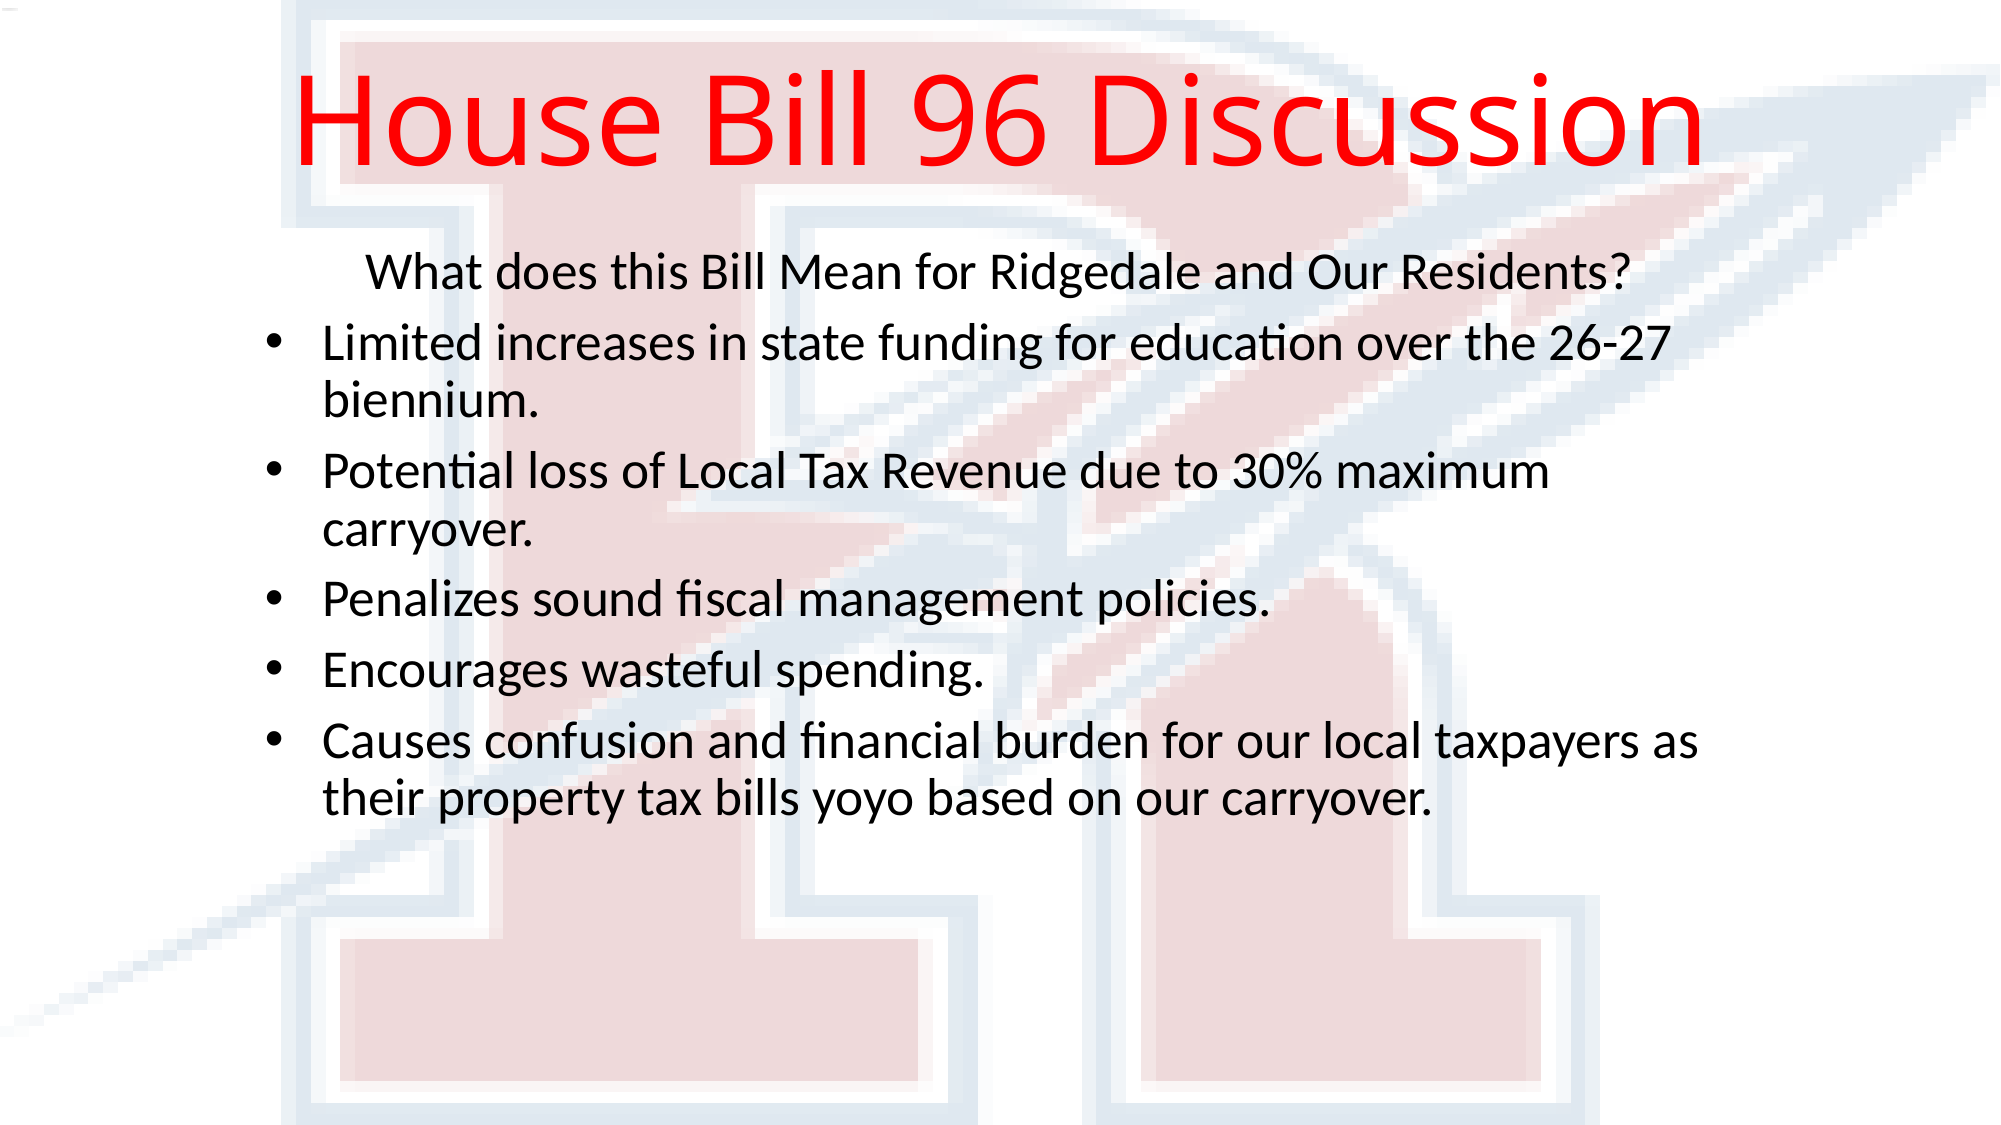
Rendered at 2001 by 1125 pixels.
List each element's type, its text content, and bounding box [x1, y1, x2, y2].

subtitle What does this Bill Mean for Ridgedale and Our Residents? Limited increases in state funding for education over the 26-27 biennium. Potential loss of Local Tax Revenue due to 30% maximum carryover. Penalizes sound fiscal management policies. Encourages wasteful spending. Causes confusion and financial burden for our local taxpayers as their property tax bills yoyo based on our carryover. [249, 236, 1750, 846]
title House Bill 96 Discussion [249, 41, 1750, 200]
